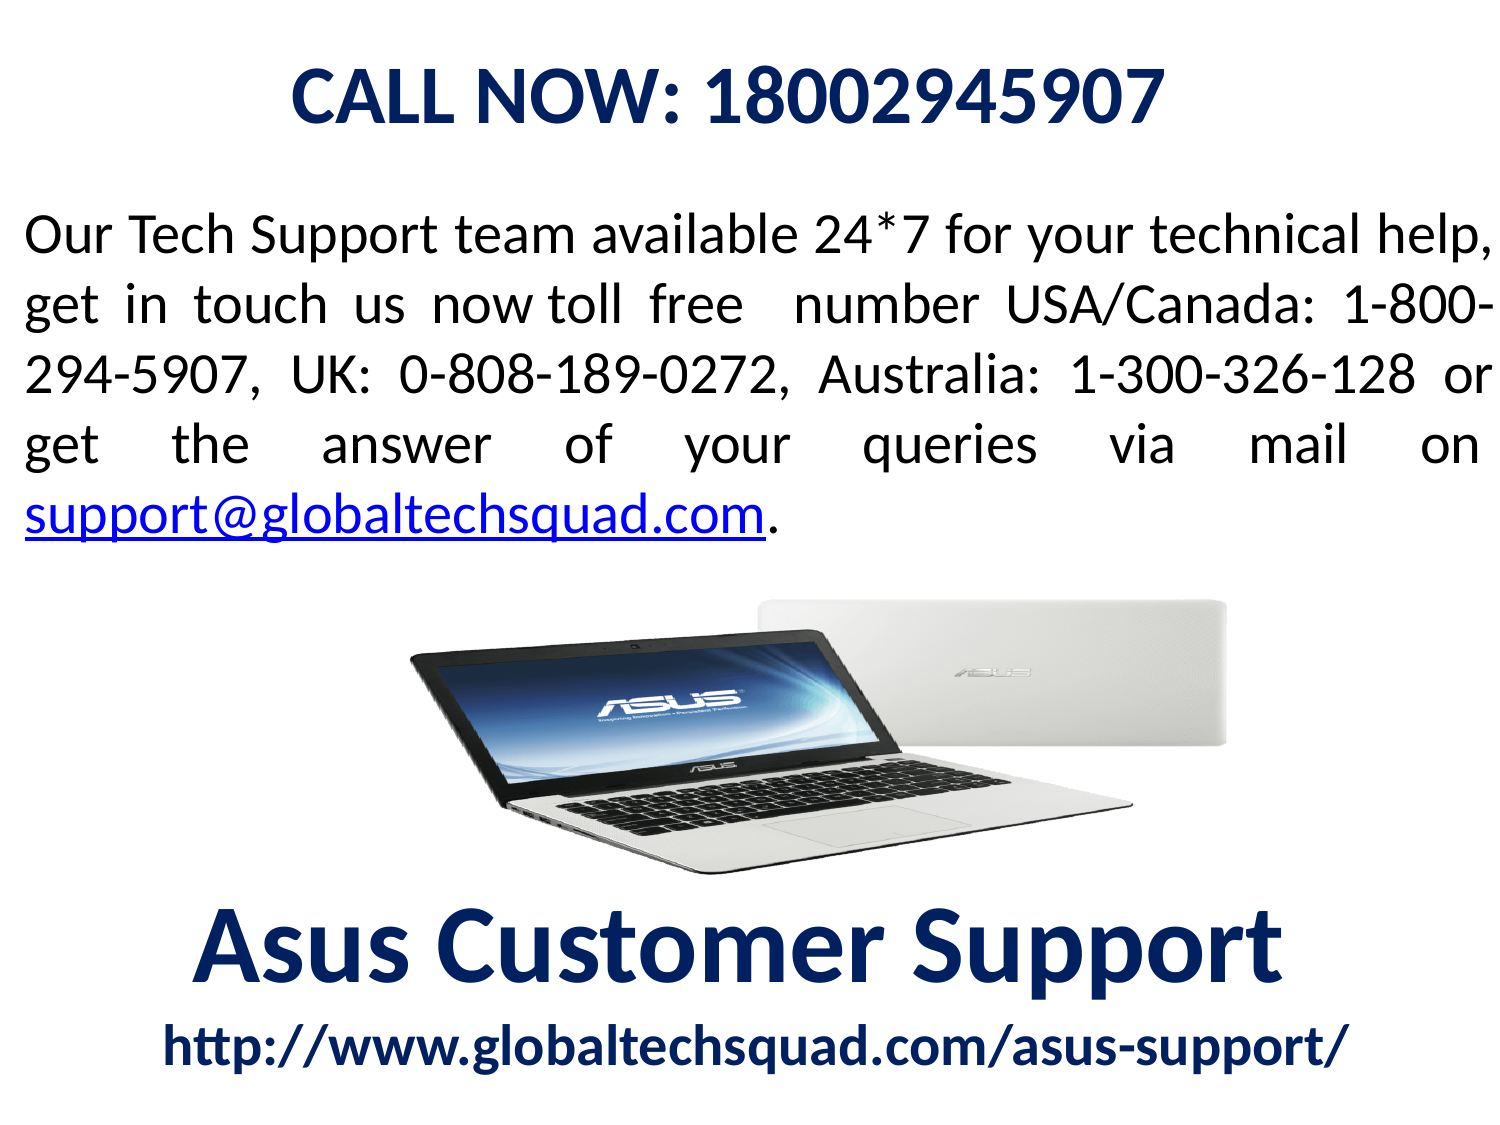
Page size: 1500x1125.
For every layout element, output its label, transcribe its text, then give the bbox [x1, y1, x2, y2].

text_box CALL NOW: 18002945907 [276, 33, 1182, 148]
text_box http://www.globaltechsquad.com/asus-support/ [49, 999, 1463, 1085]
picture [349, 599, 1288, 876]
text_box Our Tech Support team available 24*7 for your technical help, get in touch us now toll free number USA/Canada: 1-800-294-5907, UK: 0-808-189-0272, Australia: 1-300-326-128 or get the answer of your queries via mail on support@globaltechsquad.com. [10, 187, 1500, 553]
text_box Asus Customer Support [178, 862, 1301, 999]
